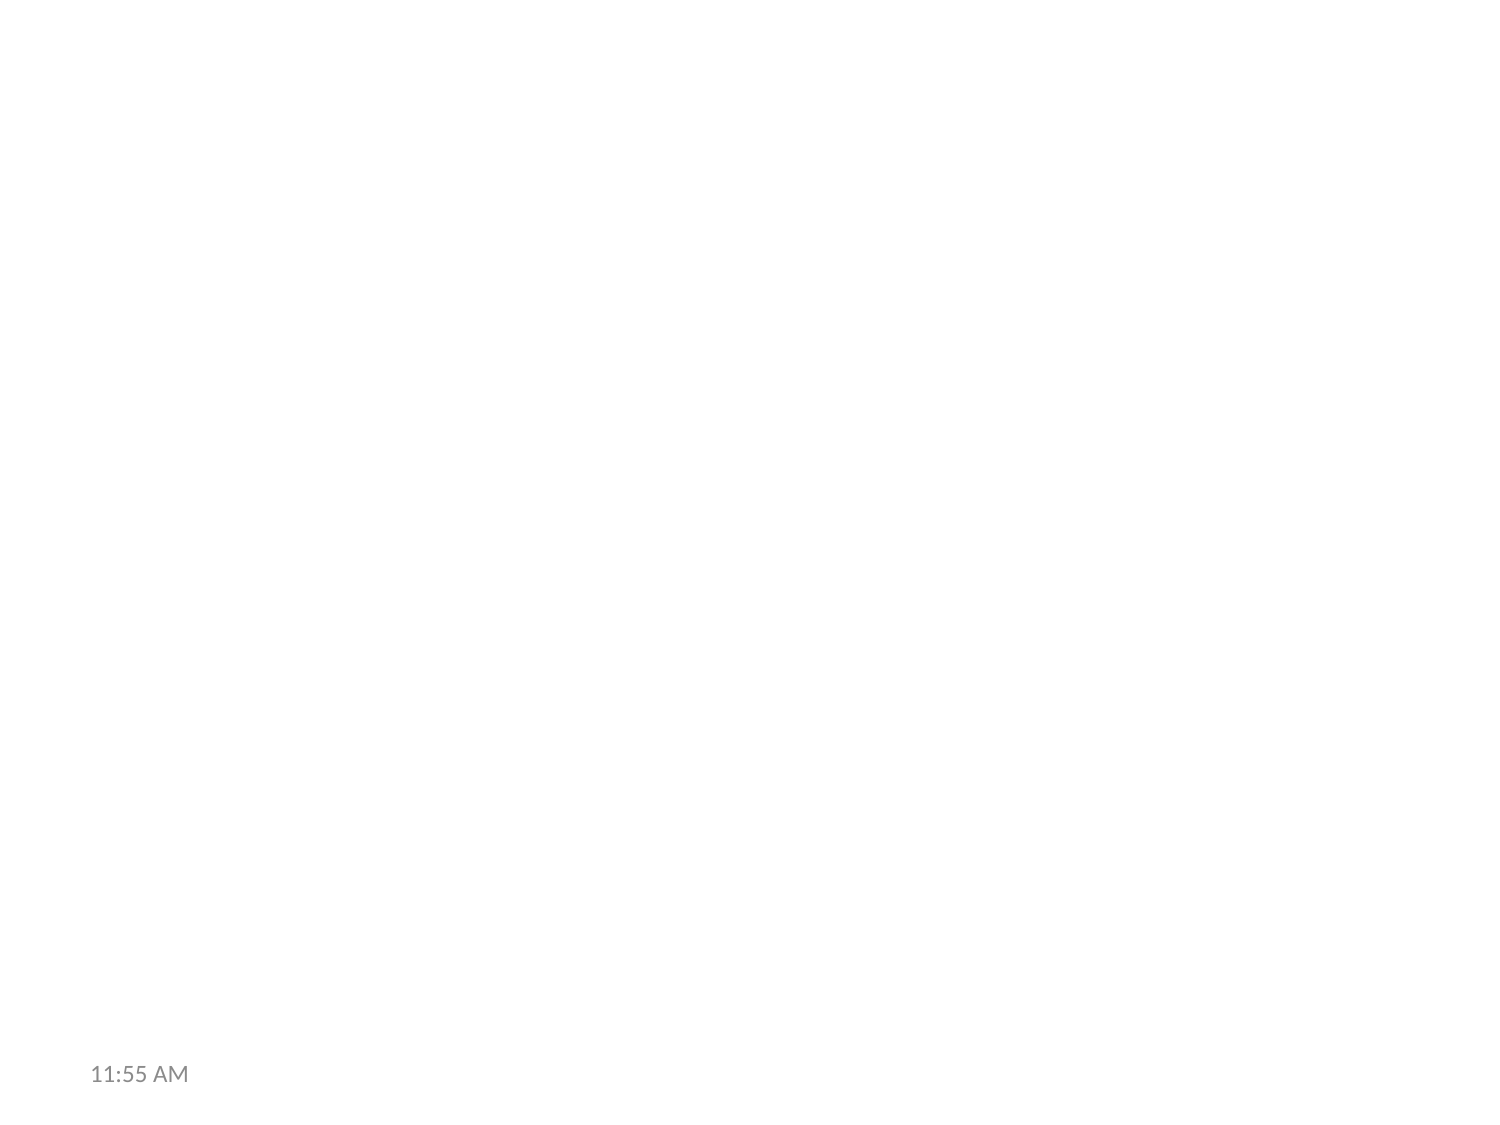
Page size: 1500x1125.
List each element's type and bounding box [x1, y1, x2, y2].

slide_number [75, 1042, 425, 1103]
